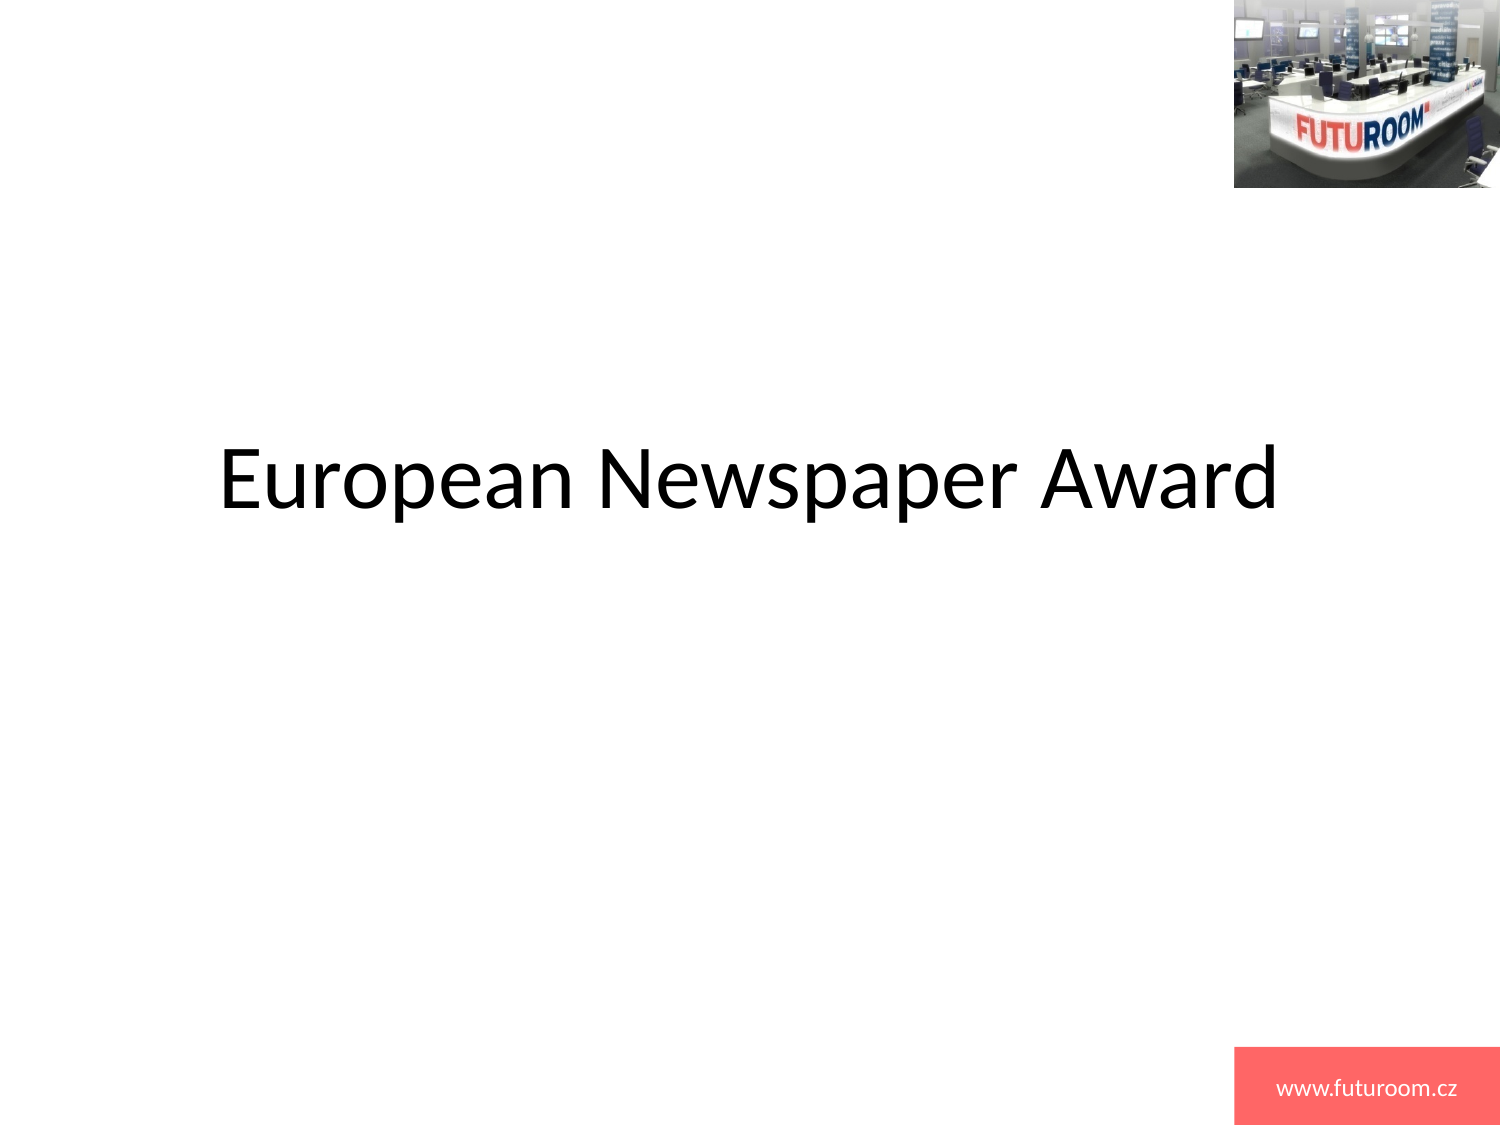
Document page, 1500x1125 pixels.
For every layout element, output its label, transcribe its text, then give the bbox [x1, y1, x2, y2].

text_box www.futuroom.cz [1232, 1045, 1500, 1125]
title European Newspaper Award [112, 351, 1388, 593]
picture [1234, 0, 1500, 188]
